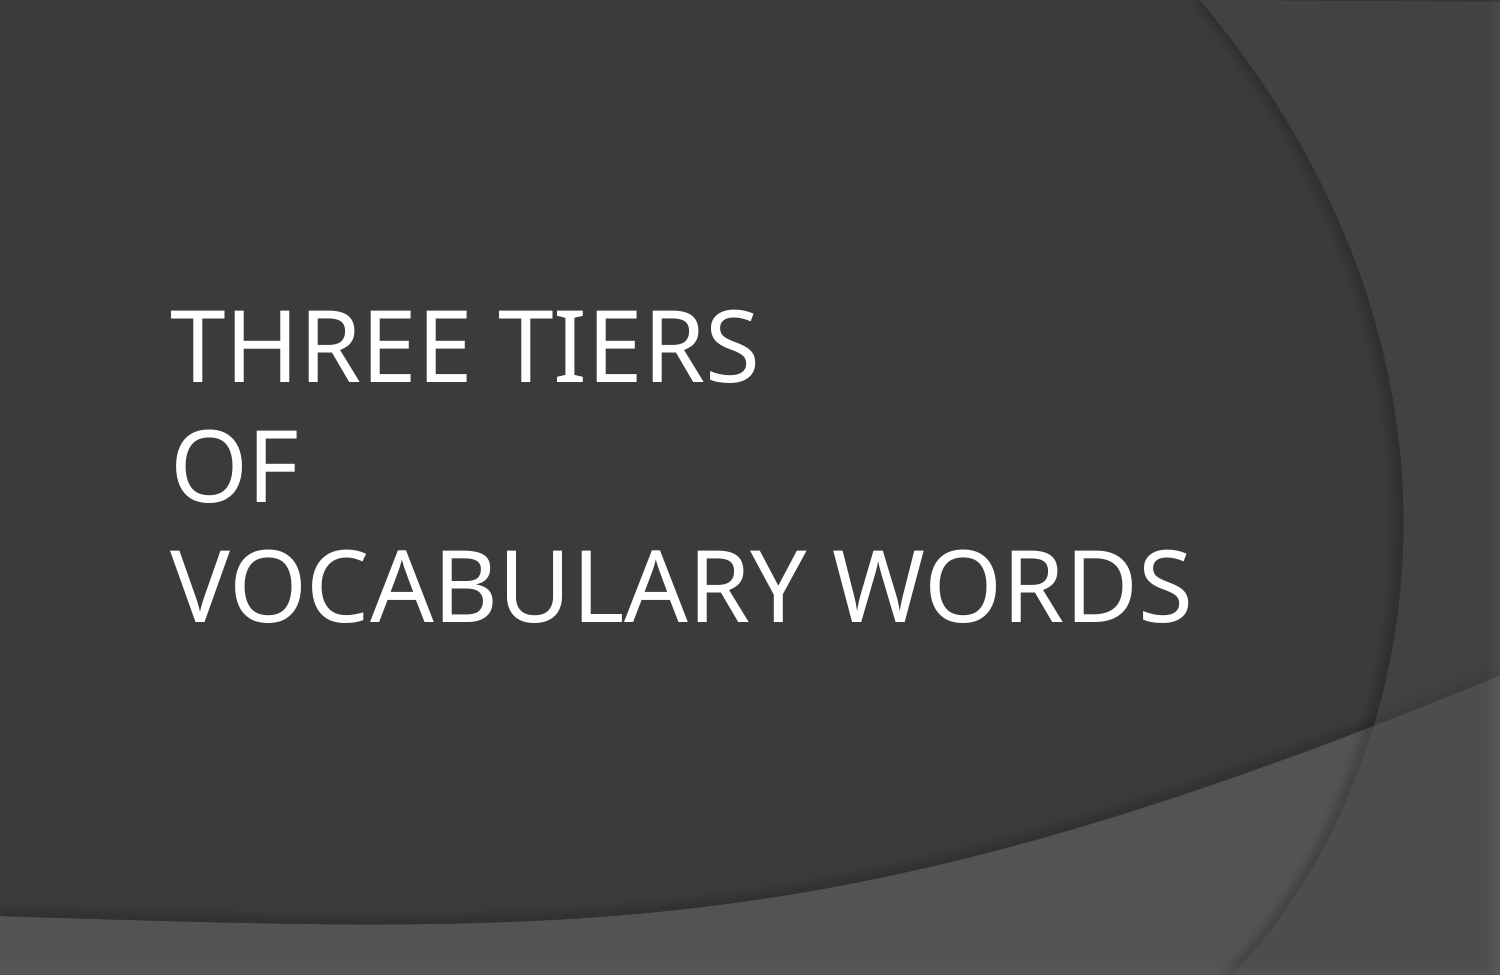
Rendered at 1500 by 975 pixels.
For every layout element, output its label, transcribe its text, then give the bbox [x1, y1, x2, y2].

title THREE TIERS OF VOCABULARY WORDS [162, 124, 1438, 801]
